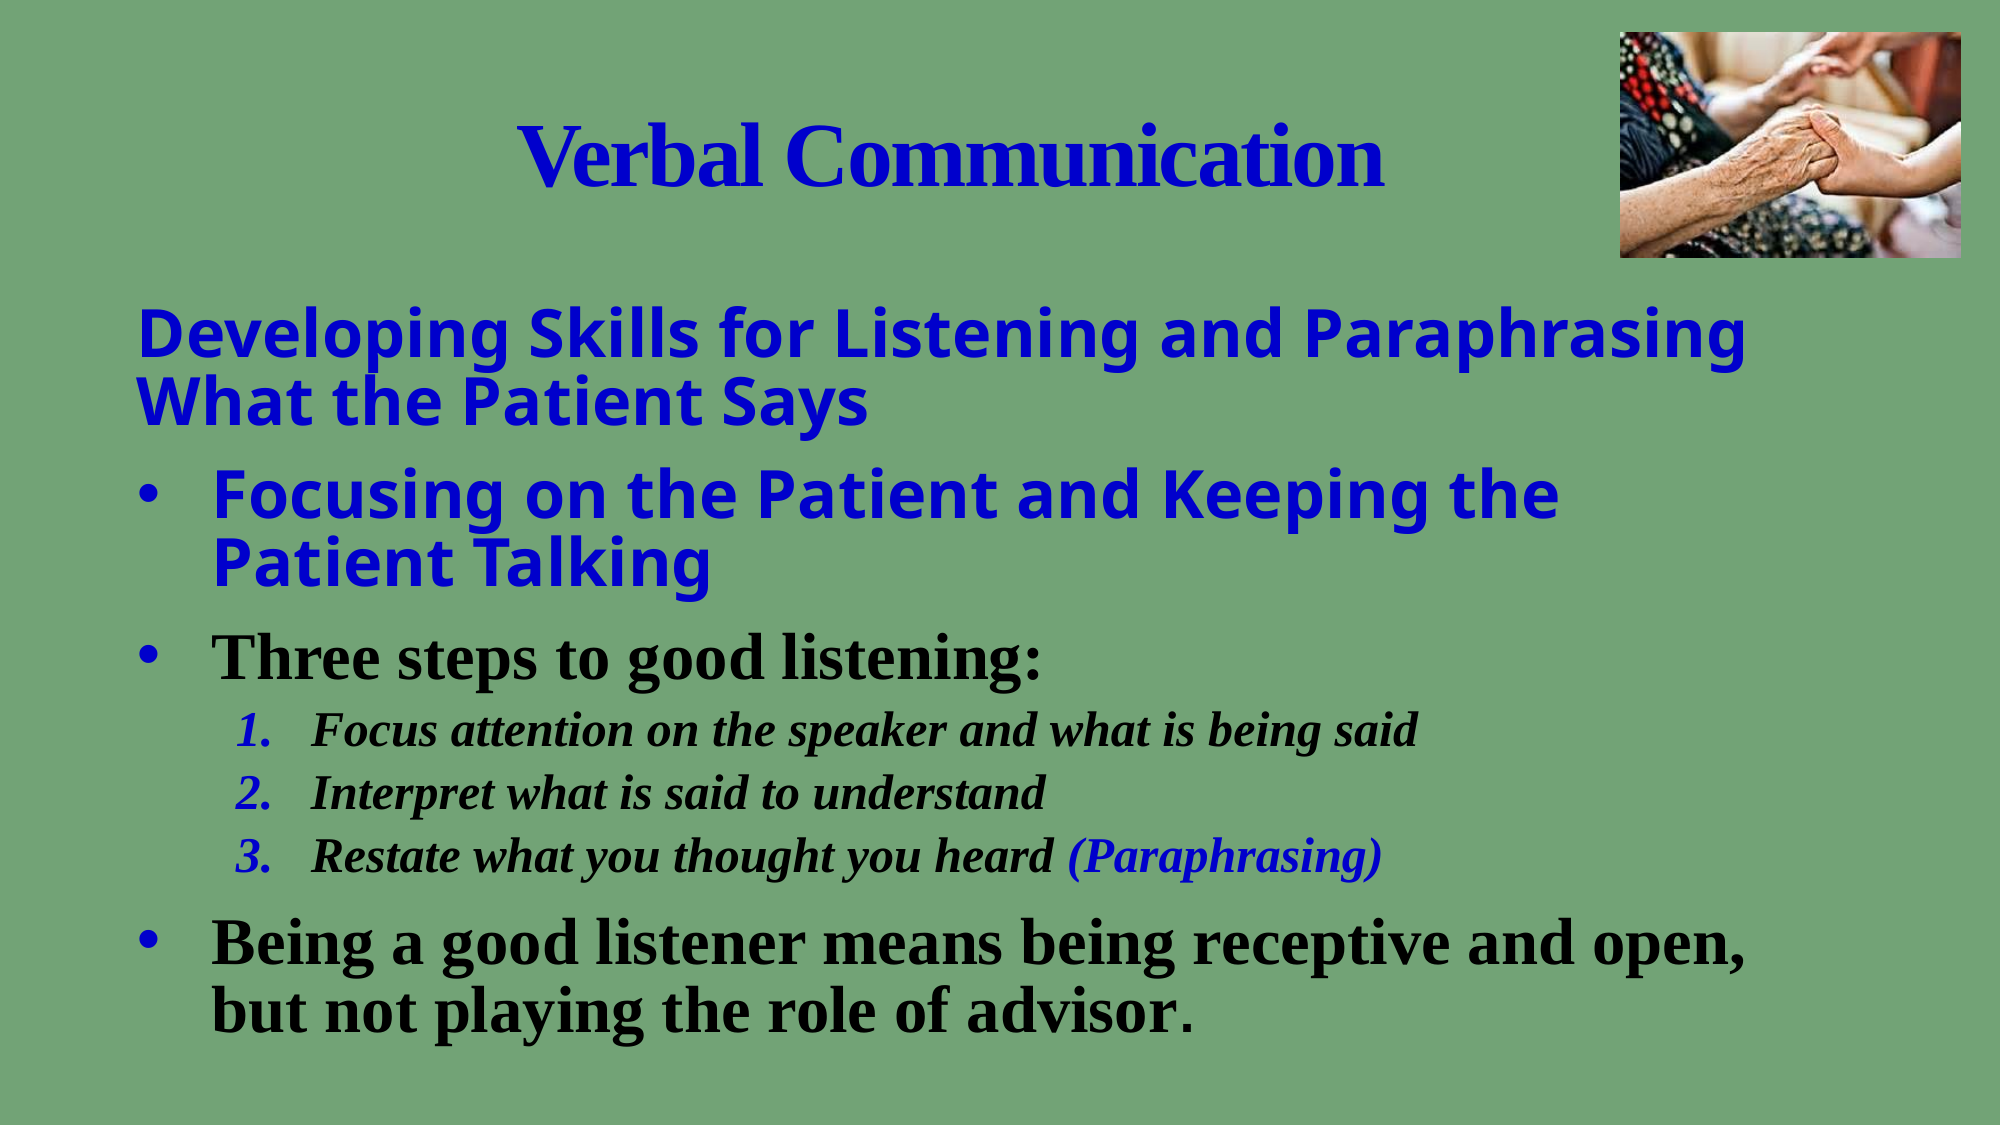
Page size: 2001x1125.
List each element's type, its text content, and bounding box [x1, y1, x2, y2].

title Verbal Communication [227, 76, 1620, 212]
subtitle Developing Skills for Listening and Paraphrasing What the Patient Says Focusing on the Patient and Keeping the Patient Talking Three steps to good listening: Focus attention on the speaker and what is being said Interpret what is said to understand Restate what you thought you heard (Paraphrasing) Being a good listener means being receptive and open, but not playing the role of advisor. [121, 295, 1803, 1057]
picture [1620, 32, 1961, 258]
